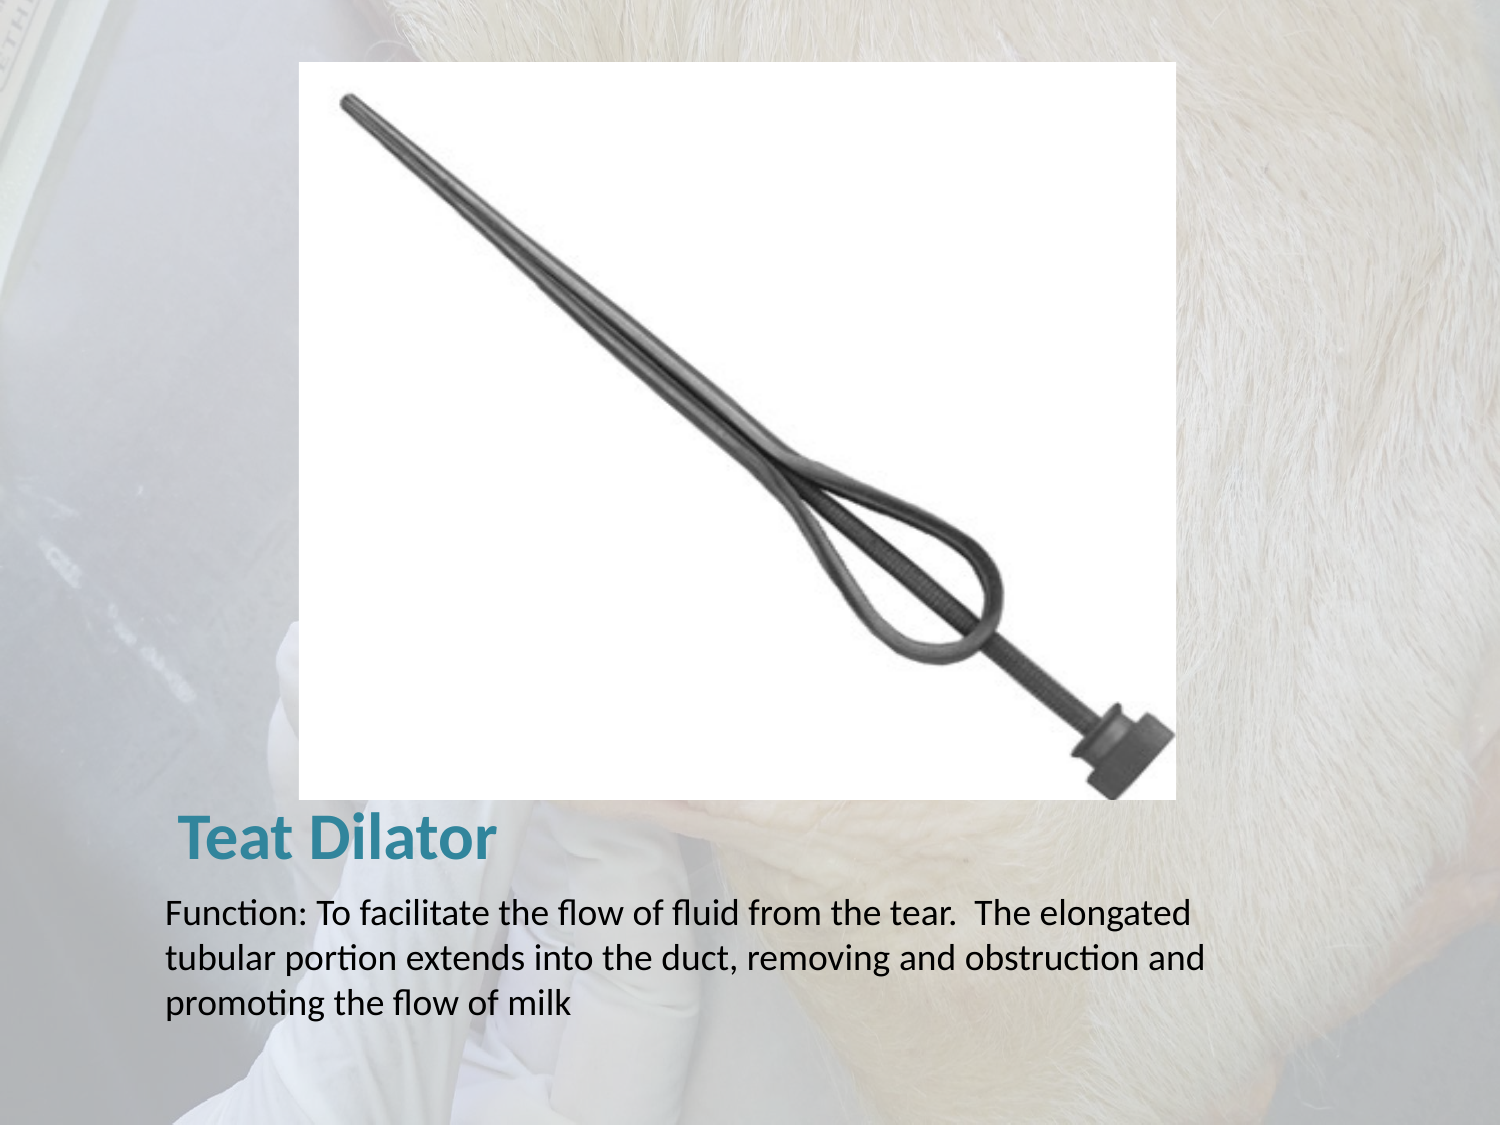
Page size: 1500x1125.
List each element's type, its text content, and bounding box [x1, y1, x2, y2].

picture [298, 62, 1177, 801]
list Function: To facilitate the flow of fluid from the tear. The elongated tubular portion extends into the duct, removing and obstruction and promoting the flow of milk [150, 880, 1325, 1013]
title Teat Dilator [162, 774, 1063, 880]
